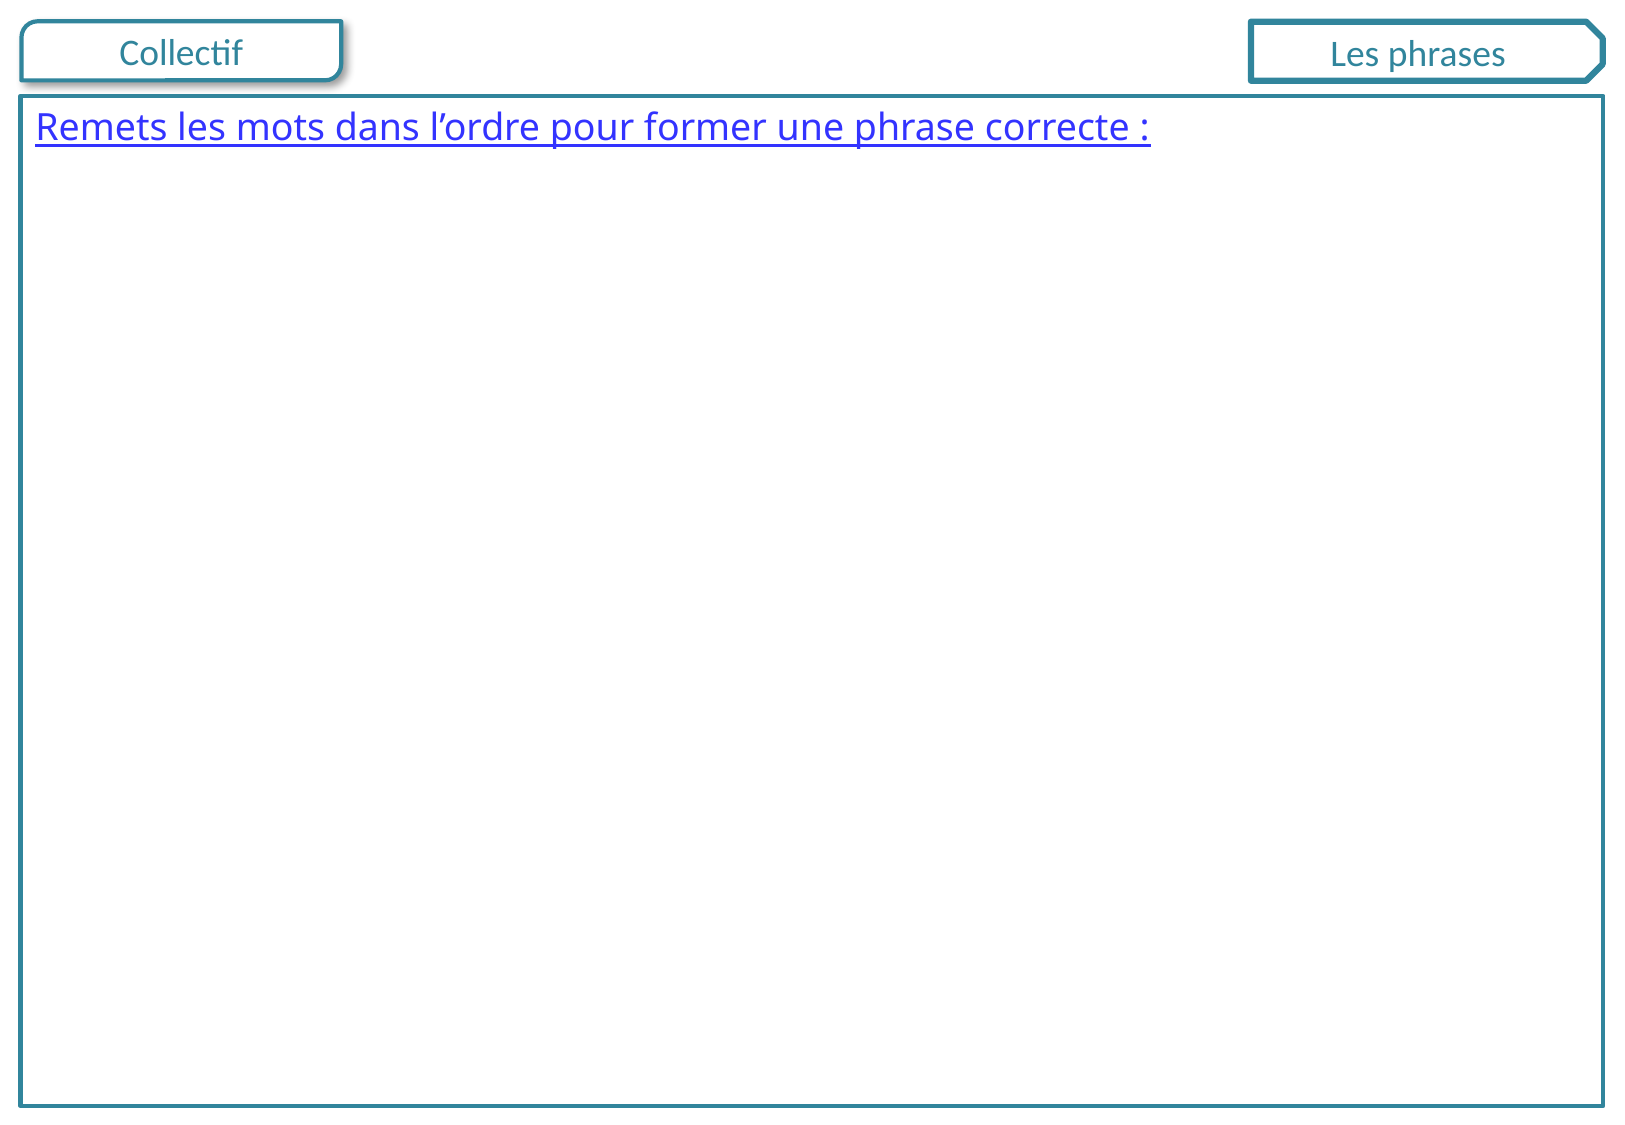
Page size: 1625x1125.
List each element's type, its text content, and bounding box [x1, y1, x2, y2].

list Remets les mots dans l’ordre pour former une phrase correcte : [18, 94, 1605, 1108]
list Les phrases [1251, 21, 1585, 81]
